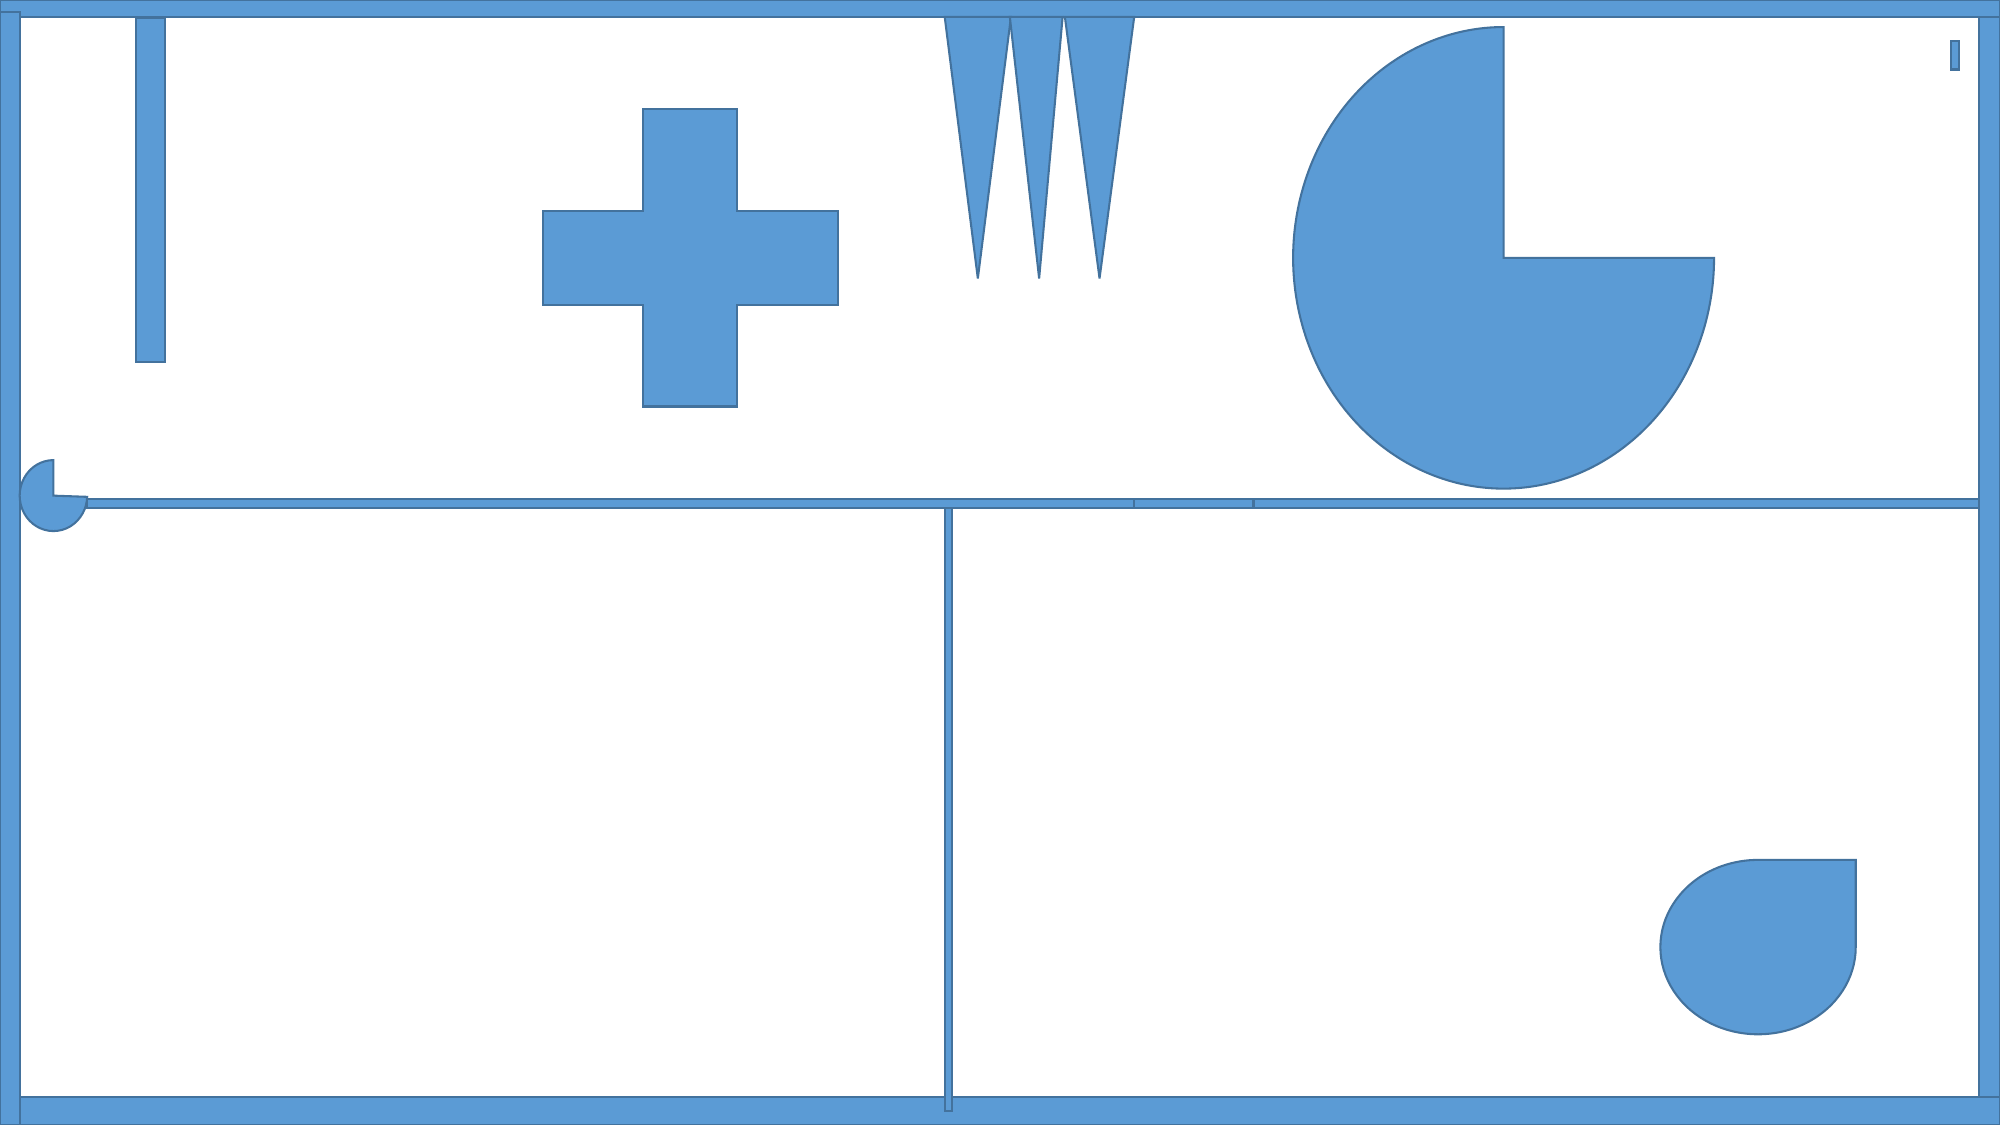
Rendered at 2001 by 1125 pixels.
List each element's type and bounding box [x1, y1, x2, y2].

text_box [944, 507, 953, 1112]
text_box [135, 17, 166, 363]
text_box [18, 458, 89, 533]
text_box [0, 11, 21, 1125]
text_box [1255, 498, 1980, 509]
text_box [1659, 858, 1857, 1036]
text_box [943, 15, 1010, 279]
text_box [1950, 40, 1960, 71]
text_box [0, 0, 2000, 18]
text_box [1133, 498, 1255, 509]
text_box [1063, 15, 1136, 279]
text_box [19, 1096, 2000, 1125]
text_box [1008, 15, 1064, 279]
text_box [1978, 18, 2000, 1096]
text_box [87, 498, 1133, 509]
text_box [542, 108, 839, 408]
text_box [1292, 26, 1716, 490]
